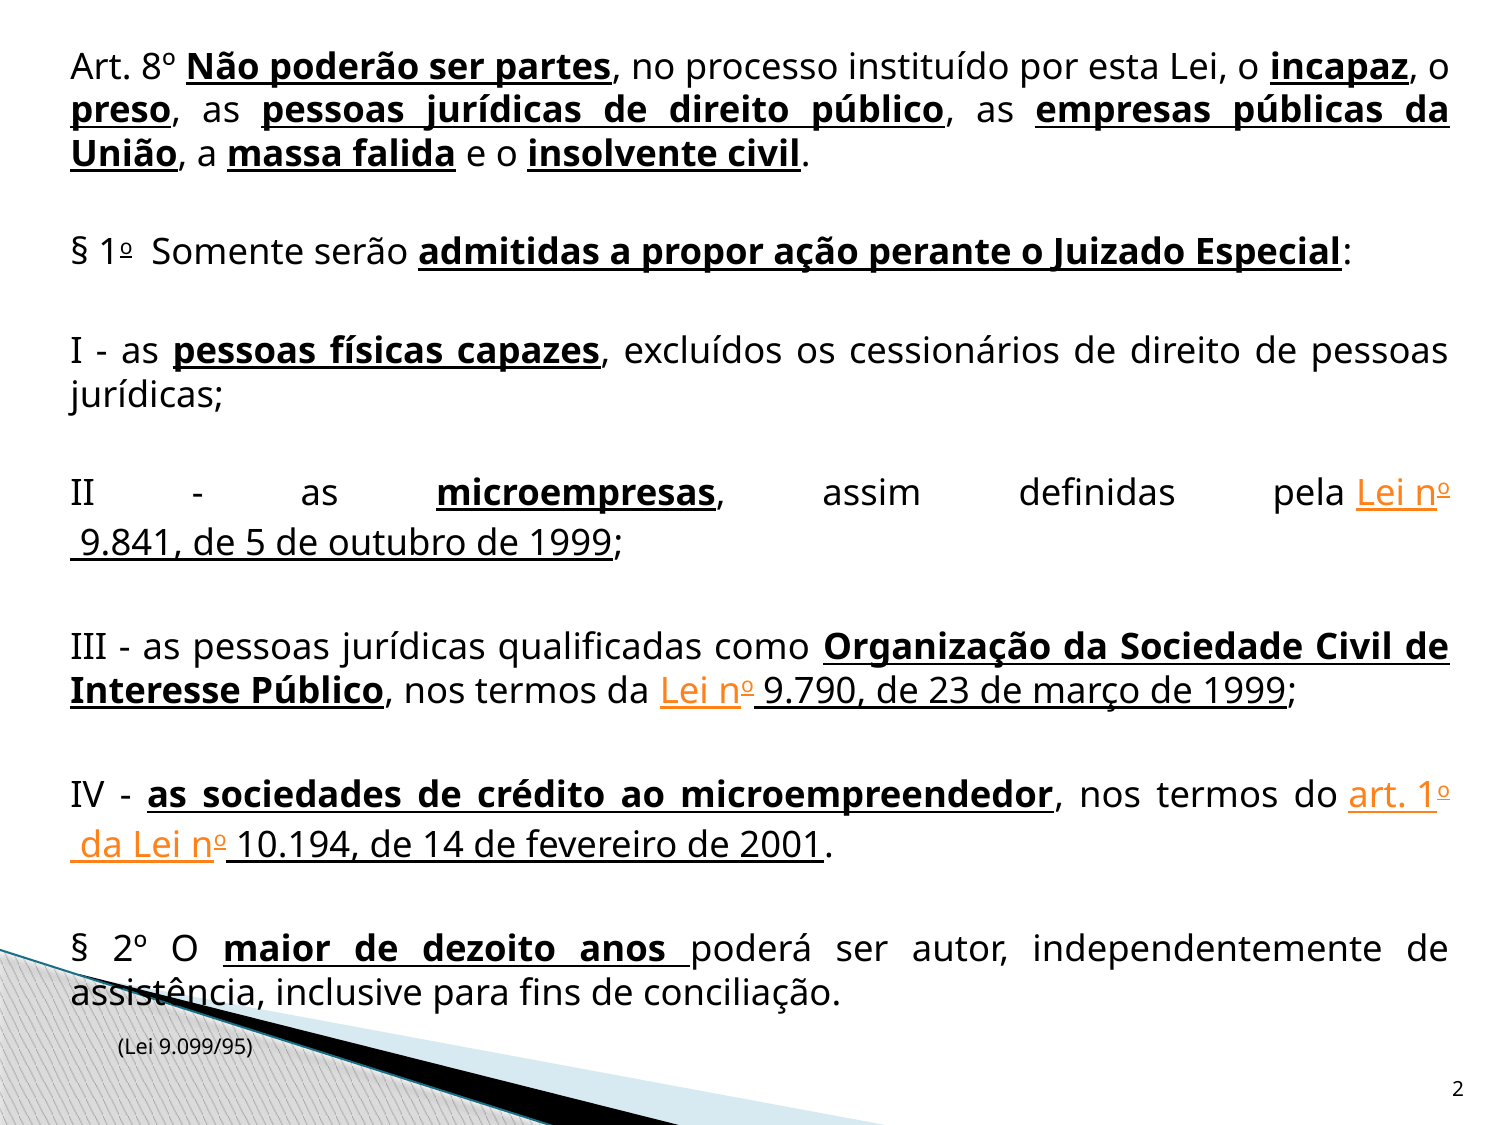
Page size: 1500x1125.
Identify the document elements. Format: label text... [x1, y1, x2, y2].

slide_number 2 [1418, 1051, 1479, 1112]
list Art. 8º Não poderão ser partes, no processo instituído por esta Lei, o incapaz, o preso, as pessoas jurídicas de direito público, as empresas públicas da União, a massa falida e o insolvente civil. § 1o Somente serão admitidas a propor ação perante o Juizado Especial: I - as pessoas físicas capazes, excluídos os cessionários de direito de pessoas jurídicas; II - as microempresas, assim definidas pela Lei no 9.841, de 5 de outubro de 1999; III - as pessoas jurídicas qualificadas como Organização da Sociedade Civil de Interesse Público, nos termos da Lei no 9.790, de 23 de março de 1999; IV - as sociedades de crédito ao microempreendedor, nos termos do art. 1o da Lei no 10.194, de 14 de fevereiro de 2001. § 2º O maior de dezoito anos poderá ser autor, independentemente de assistência, inclusive para fins de conciliação. (Lei 9.099/95) [0, 35, 1465, 1090]
